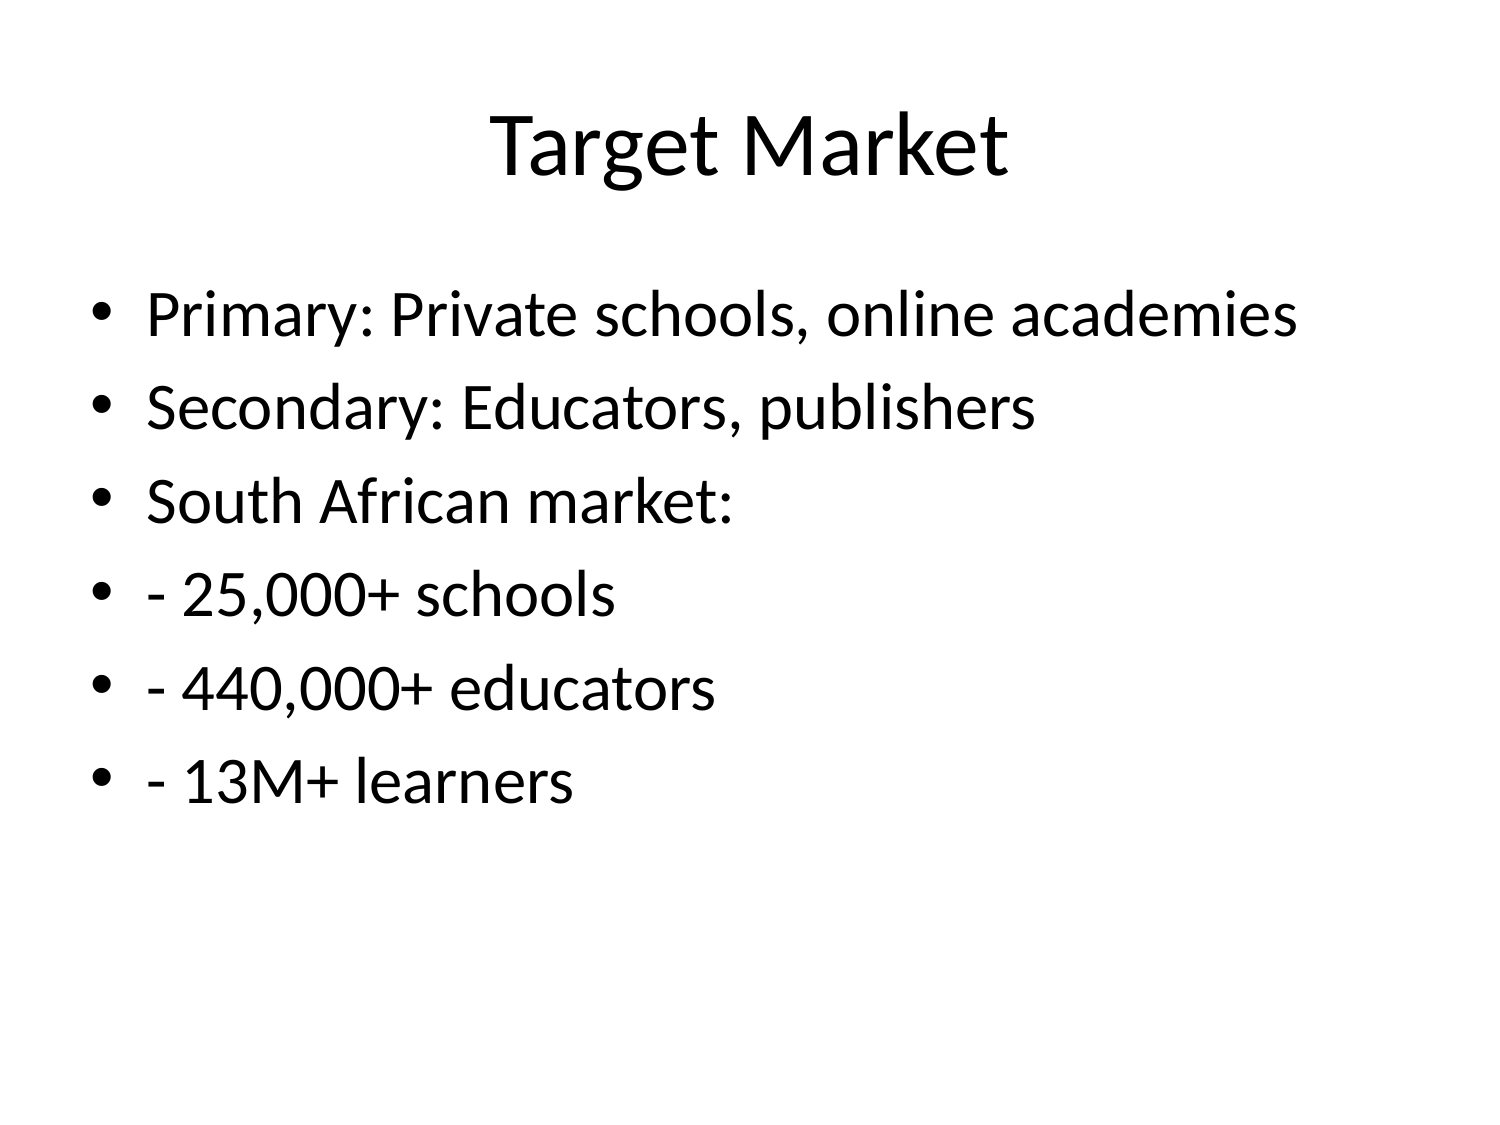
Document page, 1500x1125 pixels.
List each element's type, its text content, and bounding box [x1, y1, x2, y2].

title Target Market [75, 45, 1425, 233]
list Primary: Private schools, online academies Secondary: Educators, publishers South African market: - 25,000+ schools - 440,000+ educators - 13M+ learners [75, 262, 1425, 1005]
